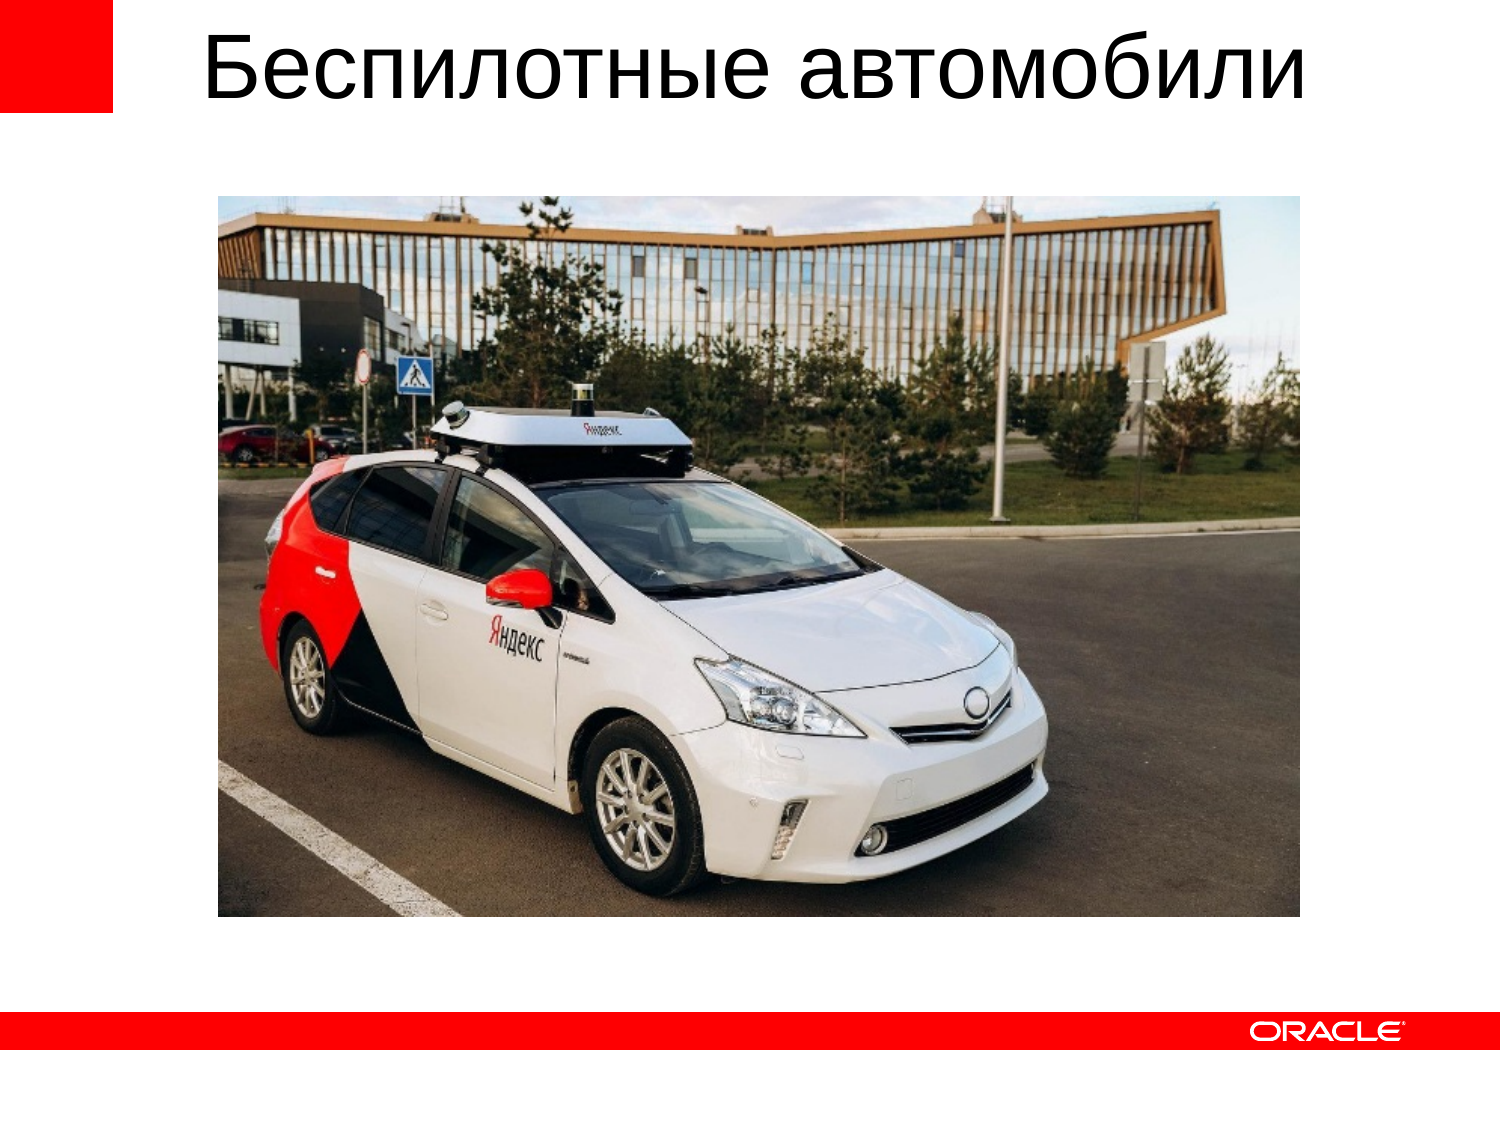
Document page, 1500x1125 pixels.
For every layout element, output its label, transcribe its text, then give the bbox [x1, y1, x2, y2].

picture [0, 0, 113, 113]
text_box Беспилотные автомобили [186, 0, 1500, 125]
picture [218, 196, 1300, 917]
picture [0, 1012, 1500, 1050]
